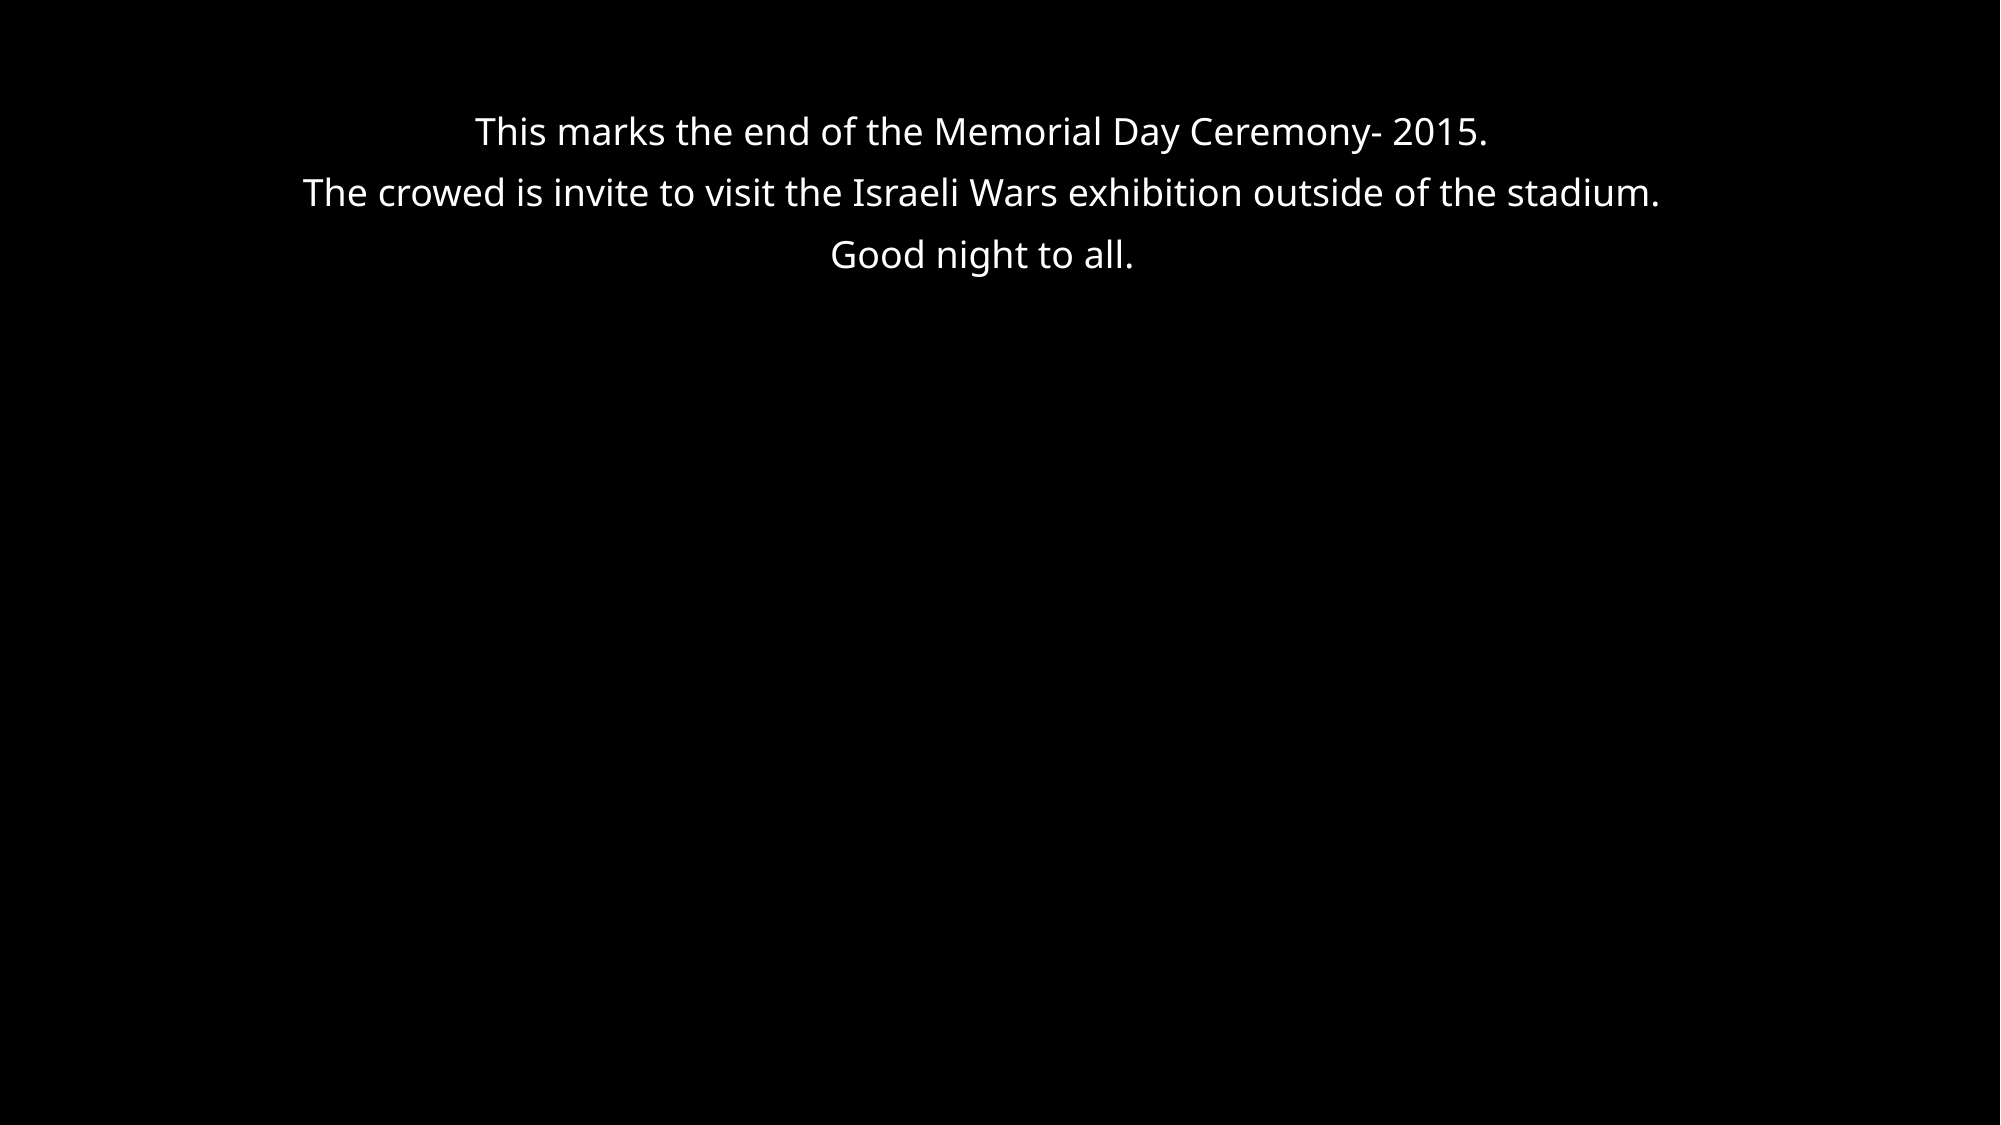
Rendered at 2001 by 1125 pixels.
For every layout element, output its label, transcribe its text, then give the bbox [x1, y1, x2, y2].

subtitle This marks the end of the Memorial Day Ceremony- 2015. The crowed is invite to visit the Israeli Wars exhibition outside of the stadium. Good night to all. [120, 105, 1845, 873]
